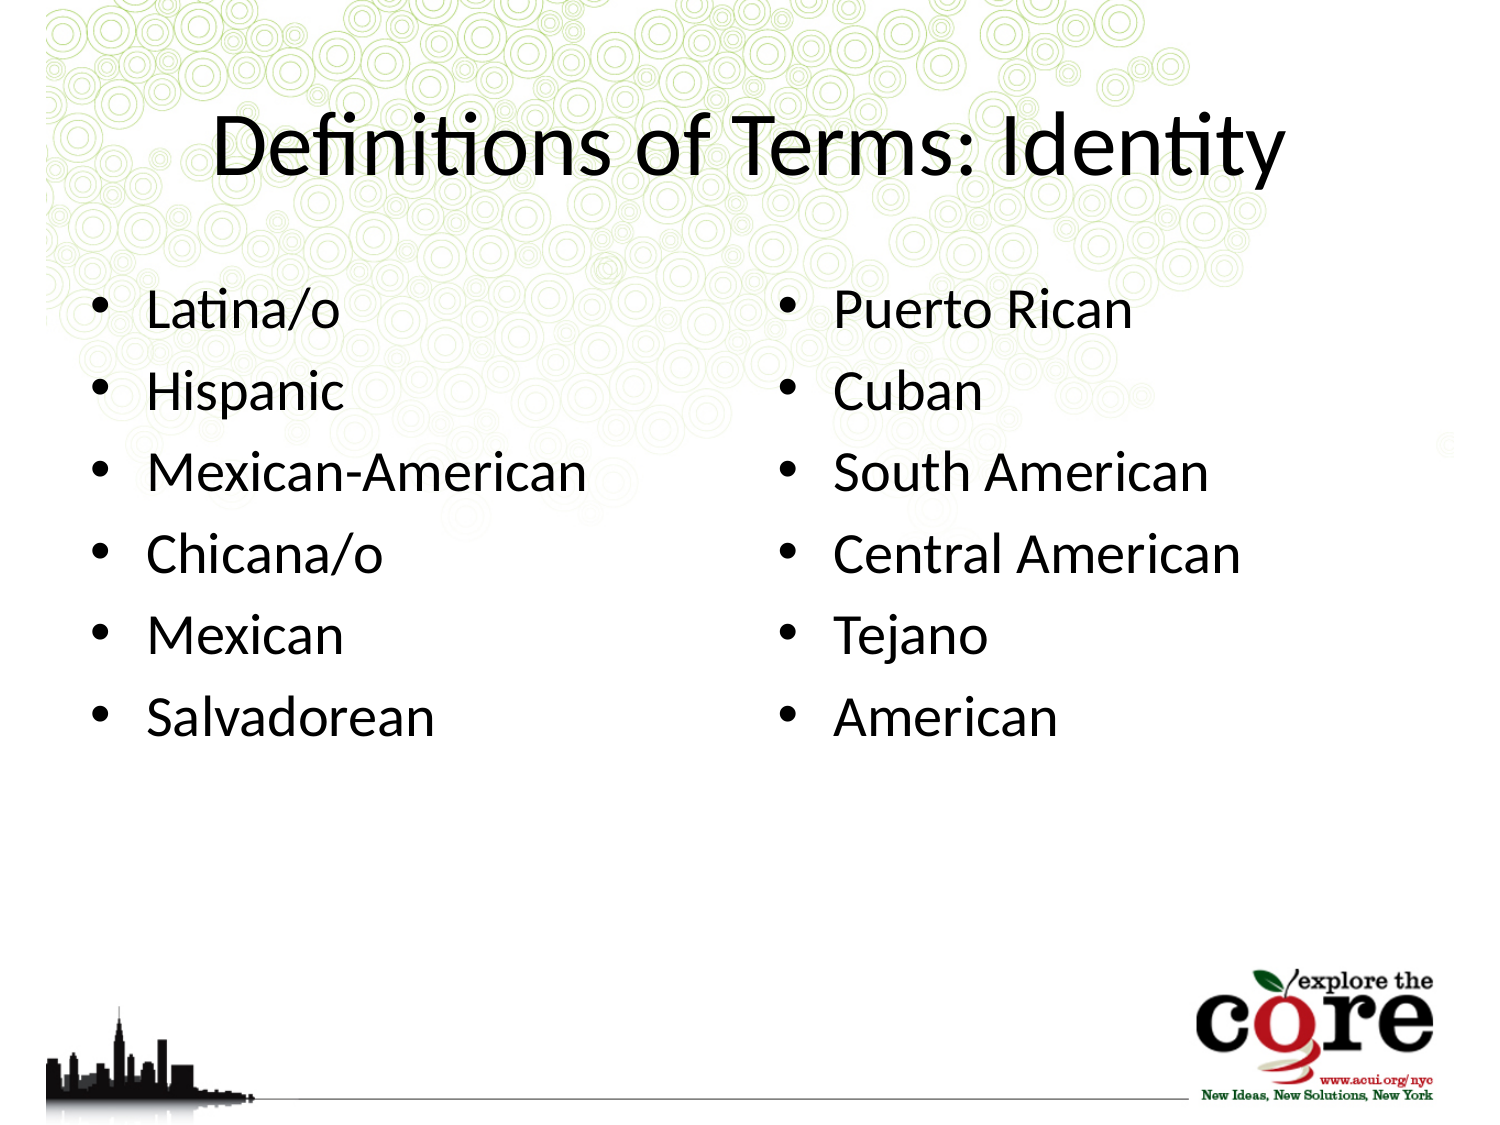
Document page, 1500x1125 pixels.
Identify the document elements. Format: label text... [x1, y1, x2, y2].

title Definitions of Terms: Identity [74, 44, 1426, 233]
list Latina/o Hispanic Mexican-American Chicana/o Mexican Salvadorean [74, 262, 738, 1006]
list Puerto Rican Cuban South American Central American Tejano American [762, 262, 1426, 1006]
picture [46, 0, 1454, 1125]
